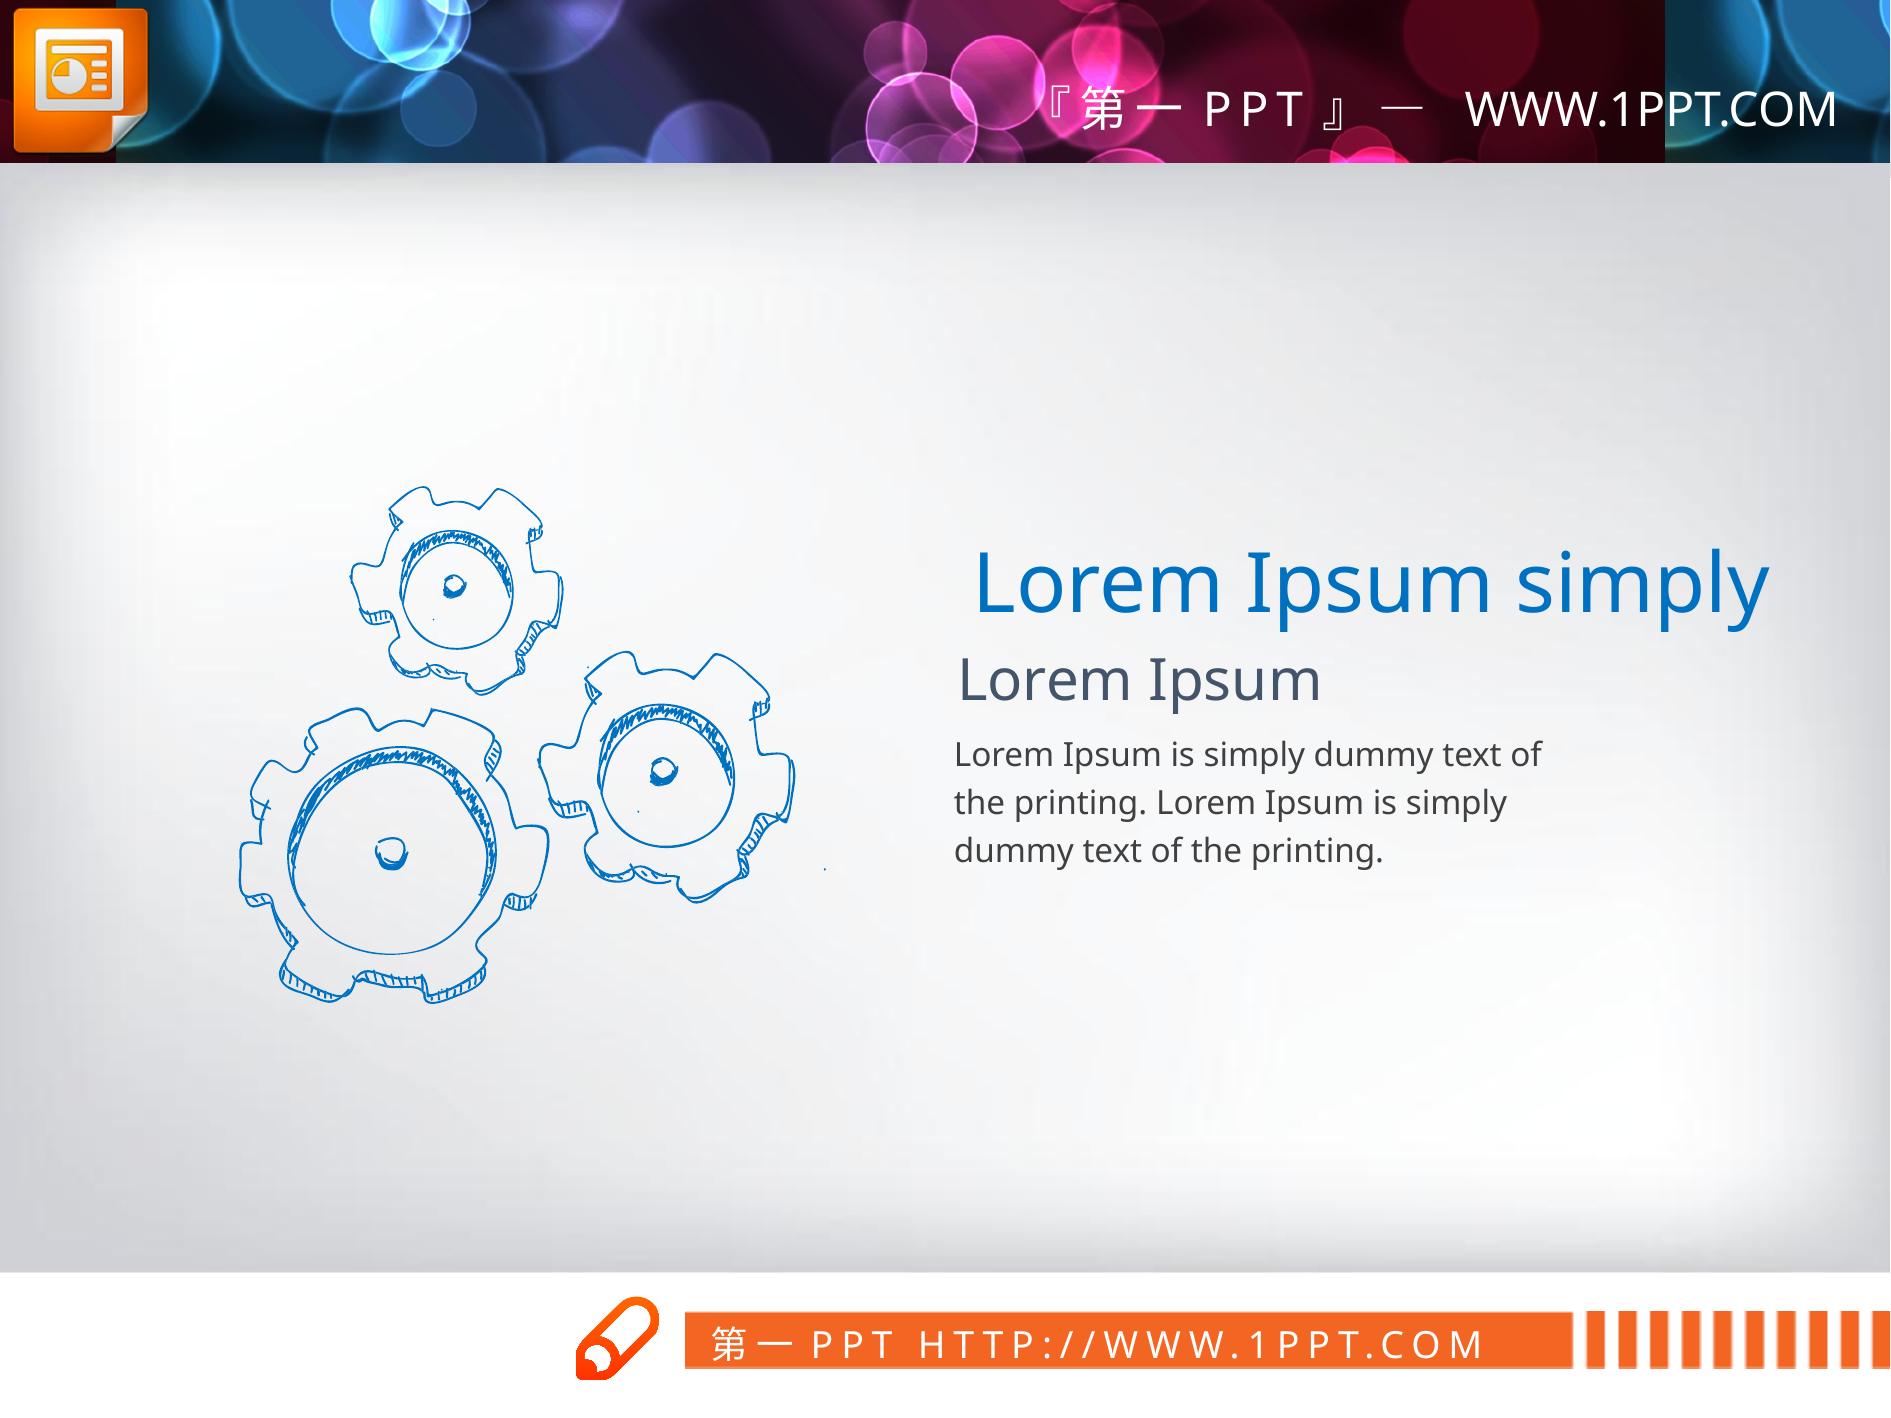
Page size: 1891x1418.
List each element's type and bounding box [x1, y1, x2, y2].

text_box [236, 485, 827, 1005]
picture [685, 1311, 1891, 1369]
picture [0, 0, 1891, 1275]
text_box [938, 521, 1805, 875]
